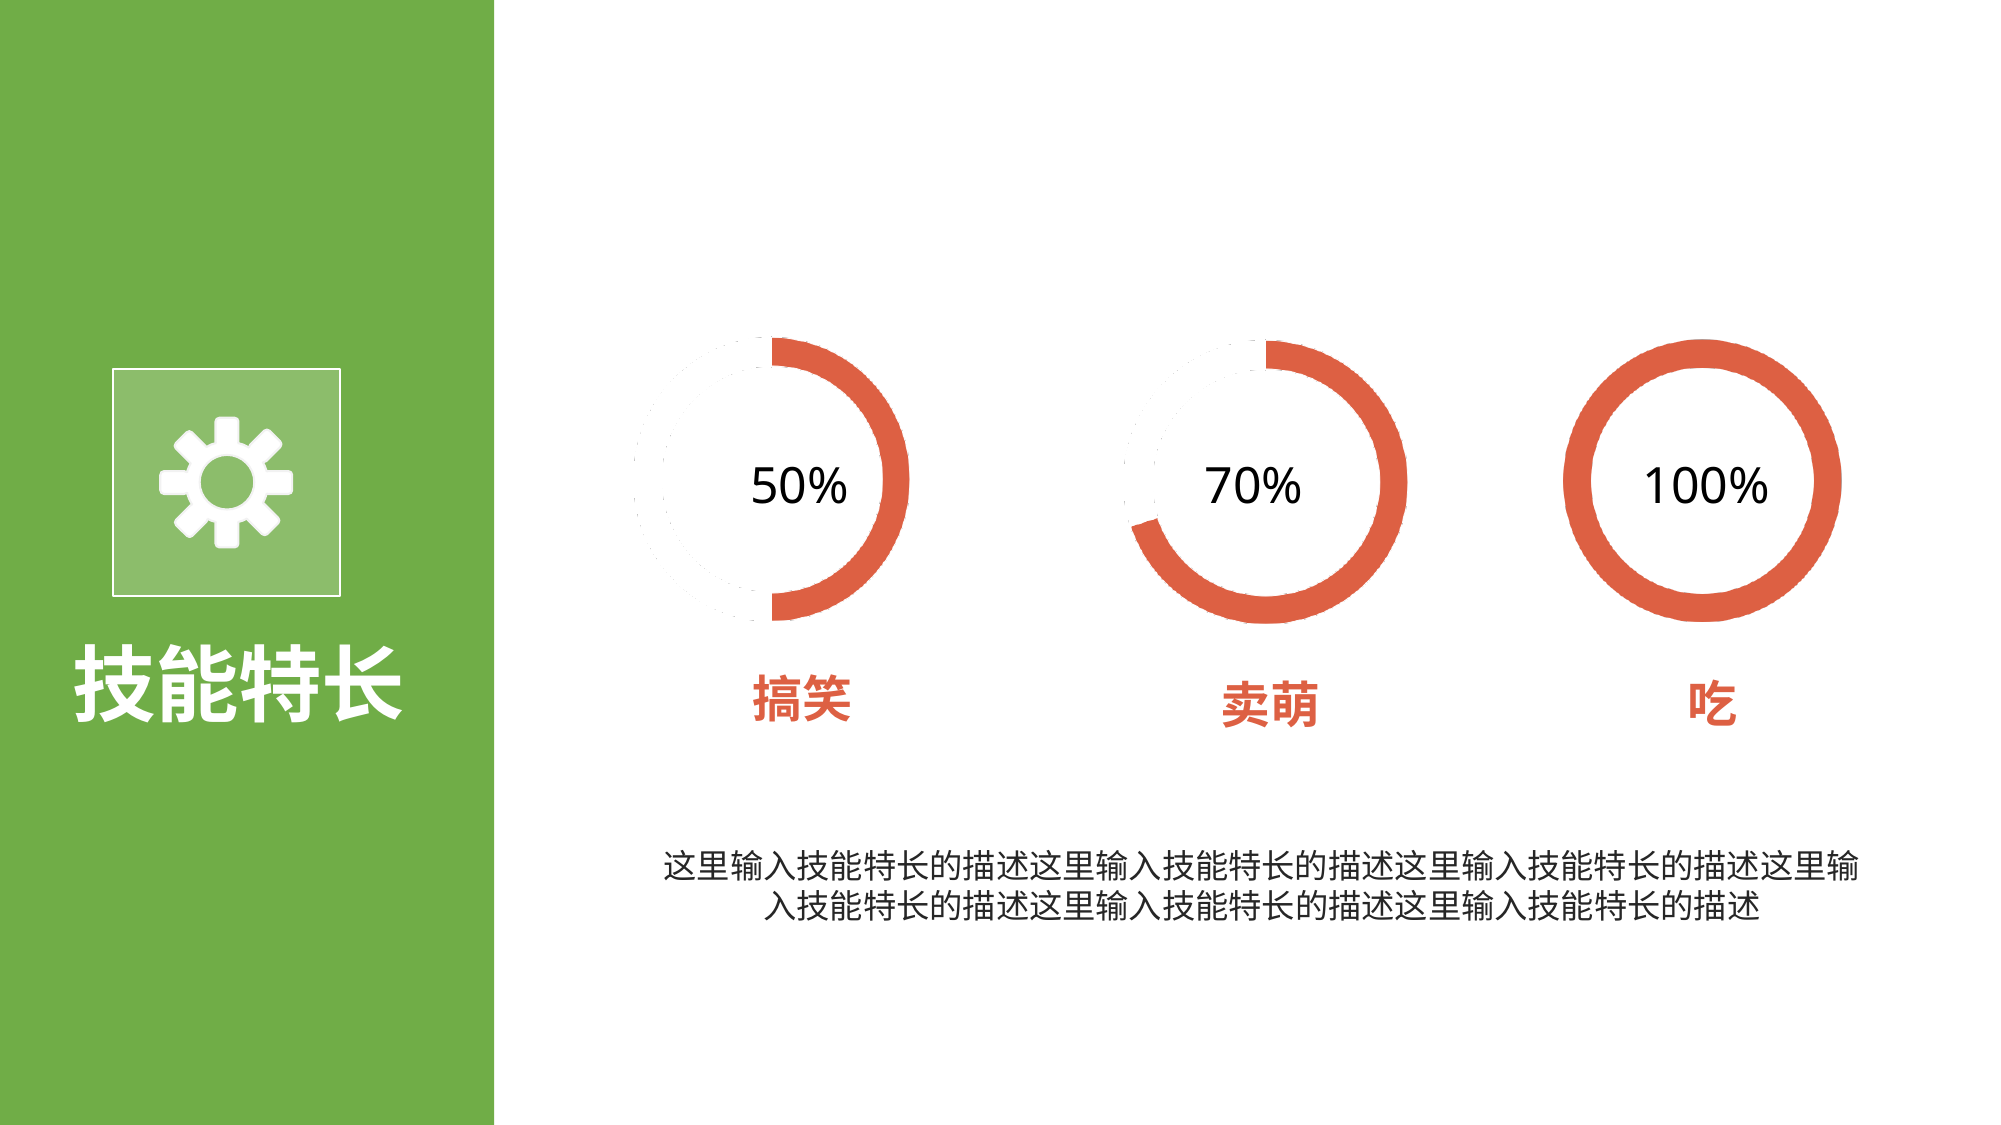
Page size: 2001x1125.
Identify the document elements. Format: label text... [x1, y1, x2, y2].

text_box 这里输入技能特长的描述这里输入技能特长的描述这里输入技能特长的描述这里输入技能特长的描述这里输入技能特长的描述这里输入技能特长的描述 [642, 838, 1882, 933]
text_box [112, 368, 341, 597]
text_box [0, 0, 495, 1125]
text_box 技能特长 [57, 624, 478, 740]
text_box 吃 [1672, 665, 1801, 740]
text_box 卖萌 [1205, 665, 1358, 741]
picture [526, 323, 1949, 638]
text_box 搞笑 [737, 660, 891, 736]
